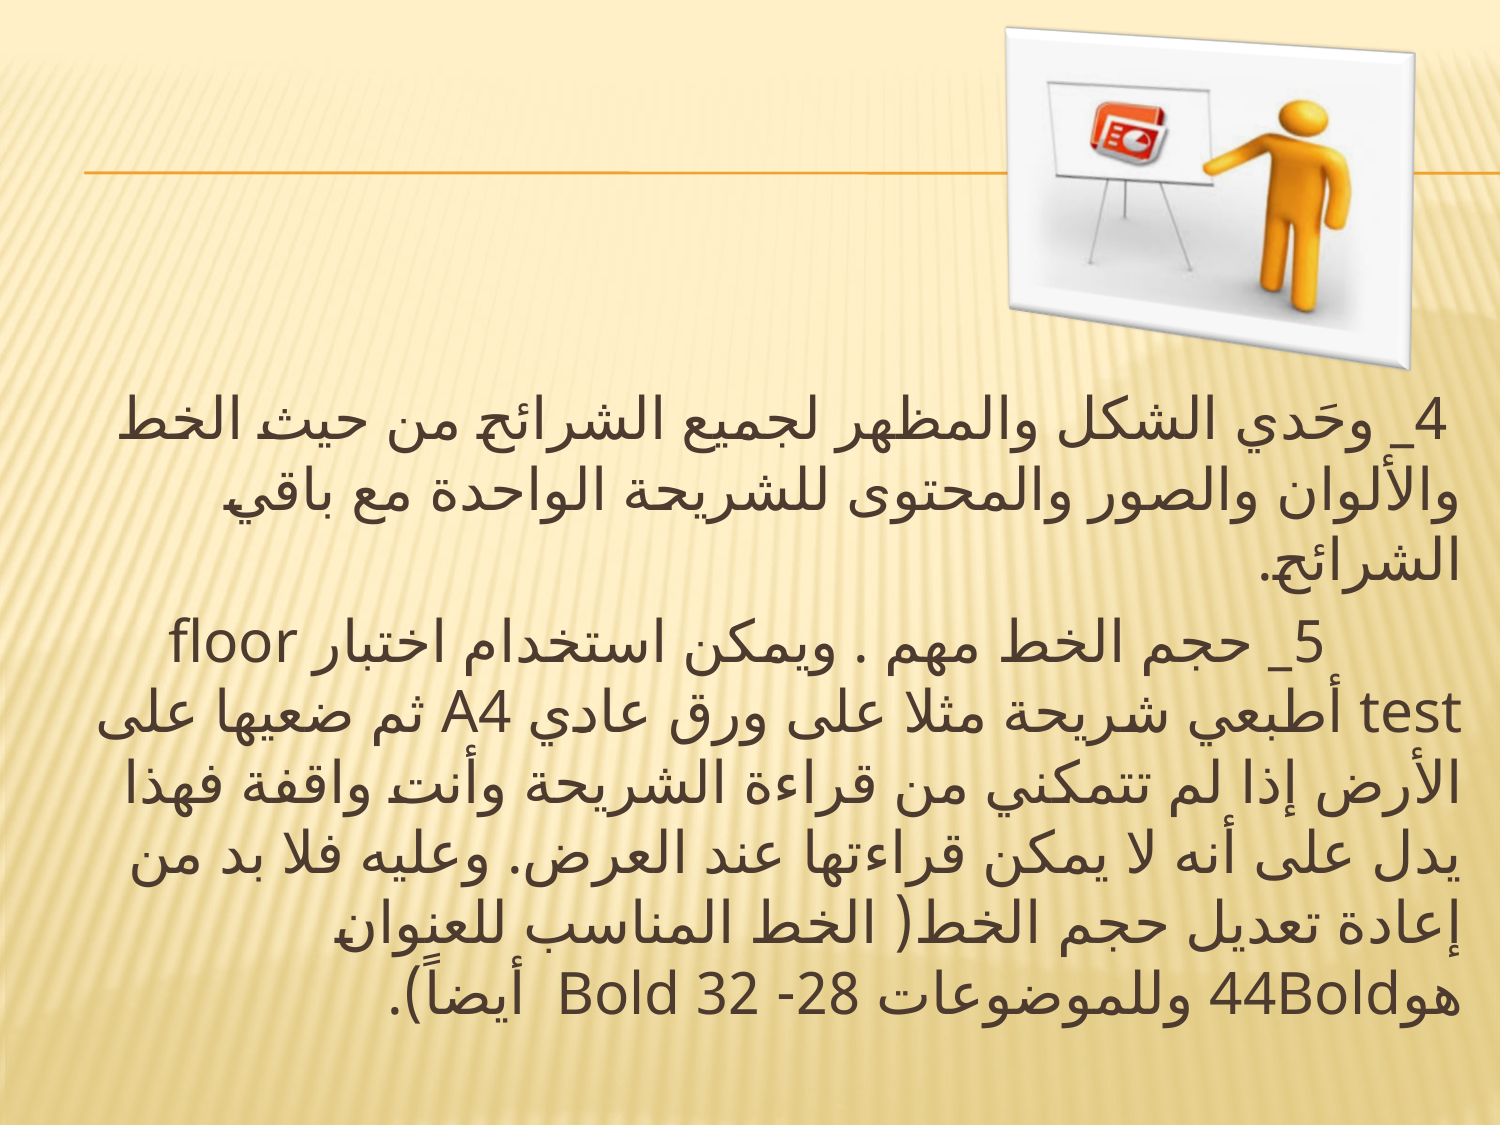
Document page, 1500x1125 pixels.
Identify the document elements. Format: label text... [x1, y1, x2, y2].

list 4_ وحَدي الشكل والمظهر لجميع الشرائح من حيث الخط والألوان والصور والمحتوى للشريحة الواحدة مع باقي الشرائح. 5_ حجم الخط مهم . ويمكن استخدام اختبار floor test أطبعي شريحة مثلا على ورق عادي A4 ثم ضعيها على الأرض إذا لم تتمكني من قراءة الشريحة وأنت واقفة فهذا يدل على أنه لا يمكن قراءتها عند العرض. وعليه فلا بد من إعادة تعديل حجم الخط( الخط المناسب للعنوان هو44Bold وللموضوعات 28- 32 Bold أيضاً). [53, 373, 1479, 1036]
picture [997, 18, 1420, 378]
